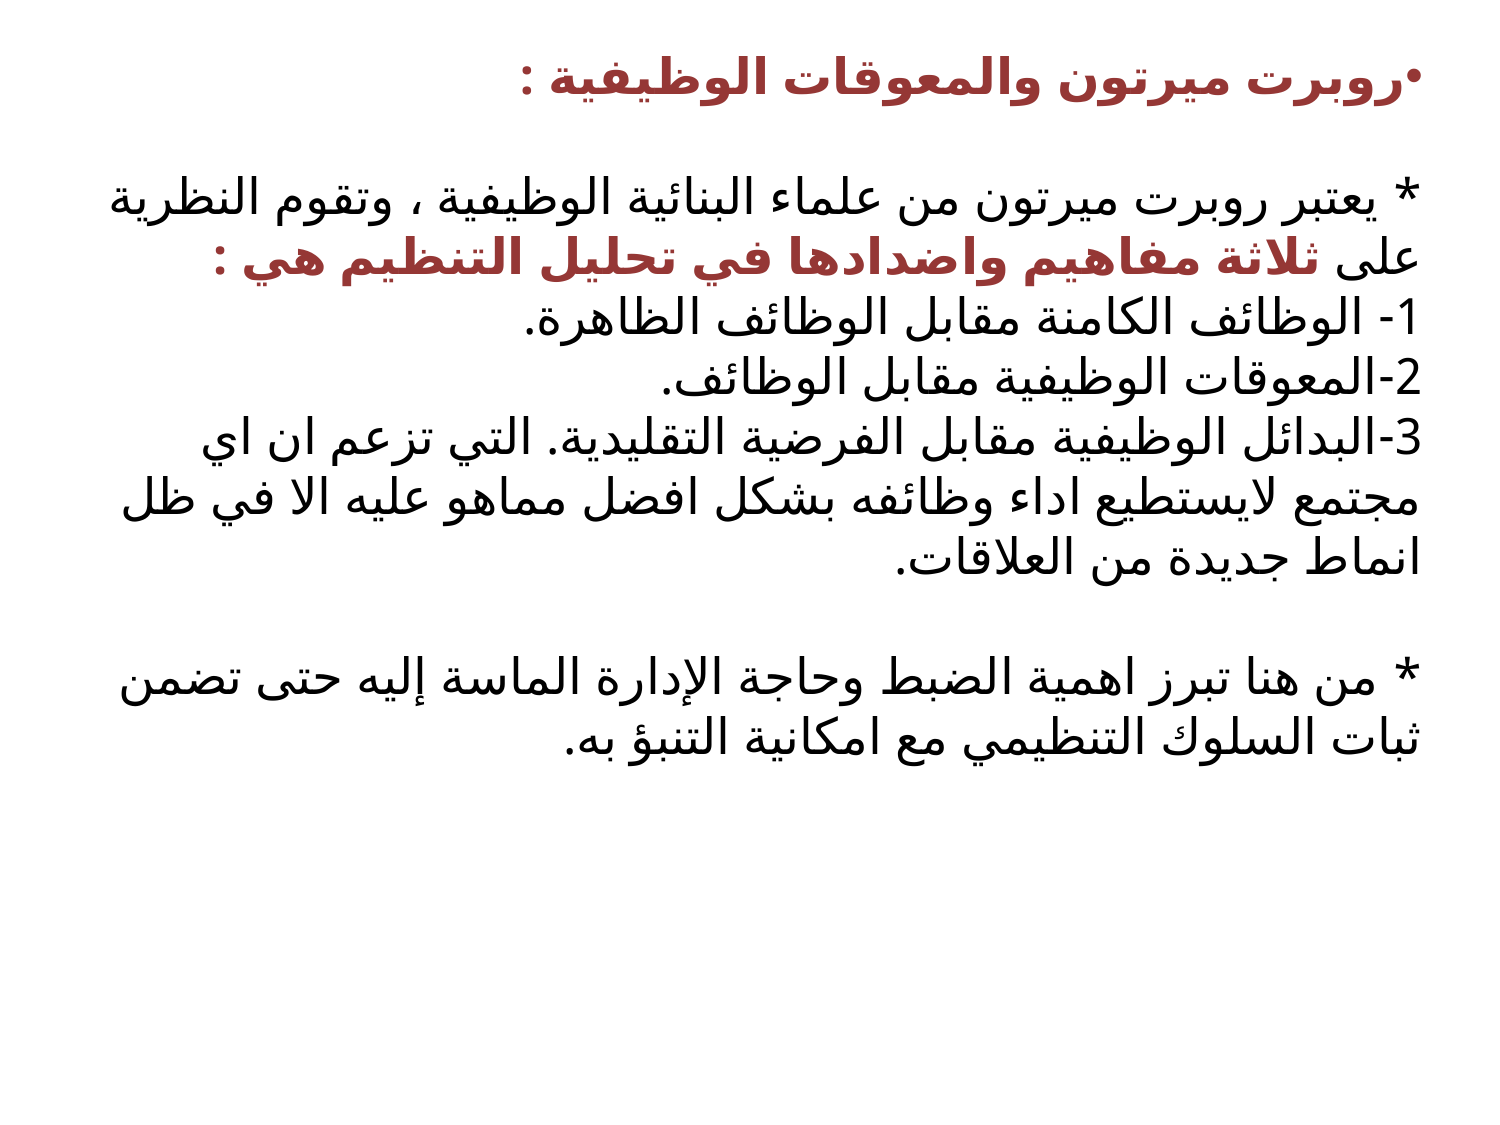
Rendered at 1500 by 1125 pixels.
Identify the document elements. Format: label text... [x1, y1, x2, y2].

text_box روبرت ميرتون والمعوقات الوظيفية : * يعتبر روبرت ميرتون من علماء البنائية الوظيفية ، وتقوم النظرية على ثلاثة مفاهيم واضدادها في تحليل التنظيم هي : 1- الوظائف الكامنة مقابل الوظائف الظاهرة. 2-المعوقات الوظيفية مقابل الوظائف. 3-البدائل الوظيفية مقابل الفرضية التقليدية. التي تزعم ان اي مجتمع لايستطيع اداء وظائفه بشكل افضل مماهو عليه الا في ظل انماط جديدة من العلاقات. * من هنا تبرز اهمية الضبط وحاجة الإدارة الماسة إليه حتى تضمن ثبات السلوك التنظيمي مع امكانية التنبؤ به. [87, 37, 1438, 818]
